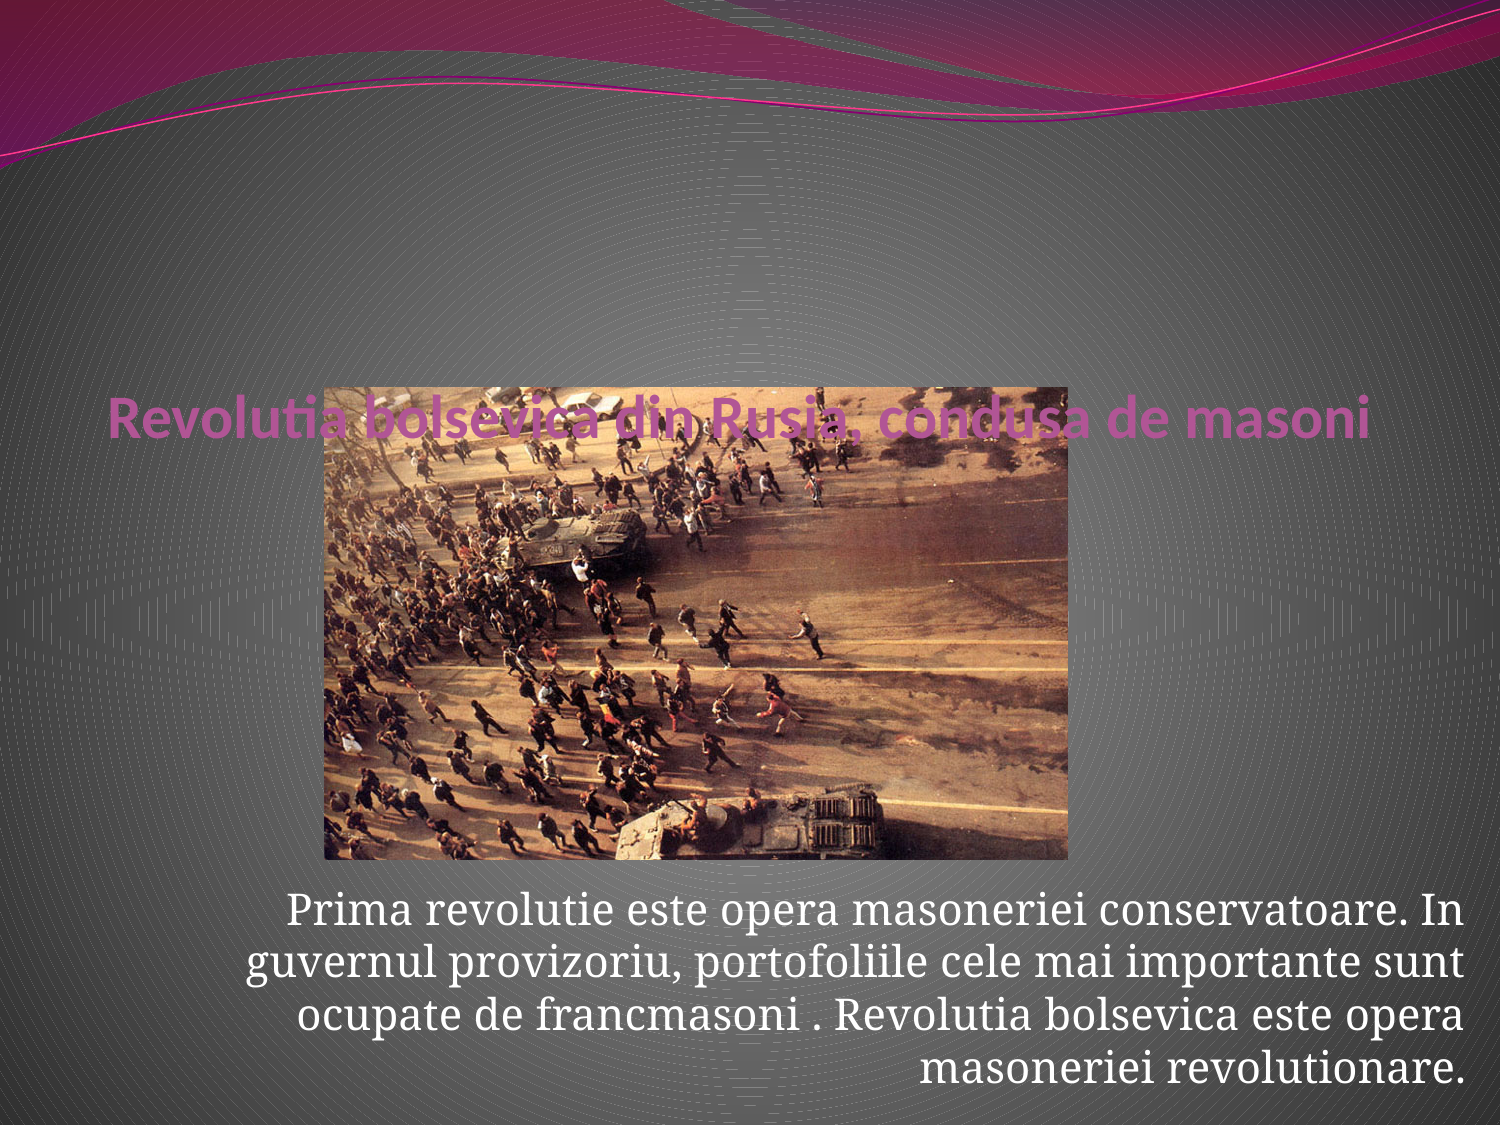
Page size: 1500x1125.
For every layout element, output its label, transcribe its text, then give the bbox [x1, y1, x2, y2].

picture [324, 389, 1068, 860]
subtitle Prima revolutie este opera masoneriei conservatoare. In guvernul provizoriu, portofoliile cele mai importante sunt ocupate de francmasoni . Revolutia bolsevica este opera masoneriei revolutionare. [187, 812, 1476, 1100]
title Revolutia bolsevica din Rusia, condusa de masoni [87, 224, 1376, 525]
